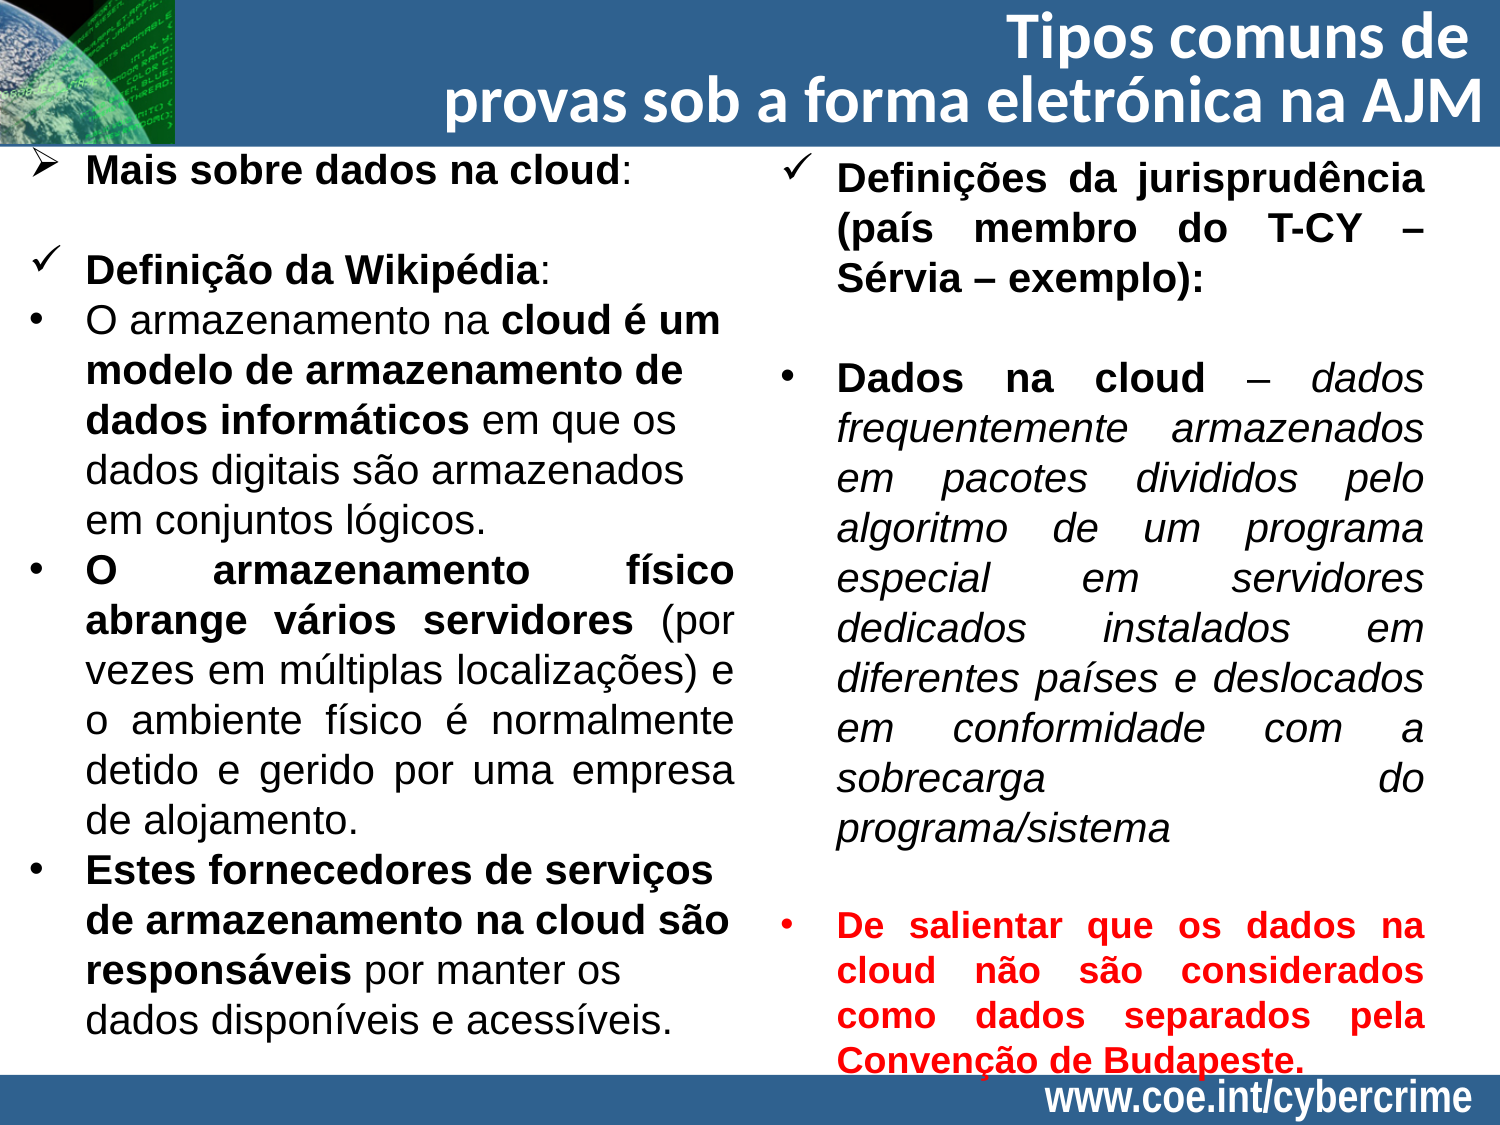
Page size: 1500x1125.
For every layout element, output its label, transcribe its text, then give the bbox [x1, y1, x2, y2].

text_box Mais sobre dados na cloud: Definição da Wikipédia: O armazenamento na cloud é um modelo de armazenamento de dados informáticos em que os dados digitais são armazenados em conjuntos lógicos. O armazenamento físico abrange vários servidores (por vezes em múltiplas localizações) e o ambiente físico é normalmente detido e gerido por uma empresa de alojamento. Estes fornecedores de serviços de armazenamento na cloud são responsáveis por manter os dados disponíveis e acessíveis. [14, 135, 750, 1051]
text_box [0, 1073, 765, 1125]
text_box www.coe.int/cybercrime [1440, 1059, 1500, 1125]
text_box Definições da jurisprudência (país membro do T-CY – Sérvia – exemplo): Dados na cloud – dados frequentemente armazenados em pacotes divididos pelo algoritmo de um programa especial em servidores dedicados instalados em diferentes países e deslocados em conformidade com a sobrecarga do programa/sistema De salientar que os dados na cloud não são considerados como dados separados pela Convenção de Budapeste. [765, 143, 1440, 1125]
text_box Tipos comuns de provas sob a forma eletrónica na AJM [179, 0, 1500, 149]
picture [0, 0, 175, 144]
